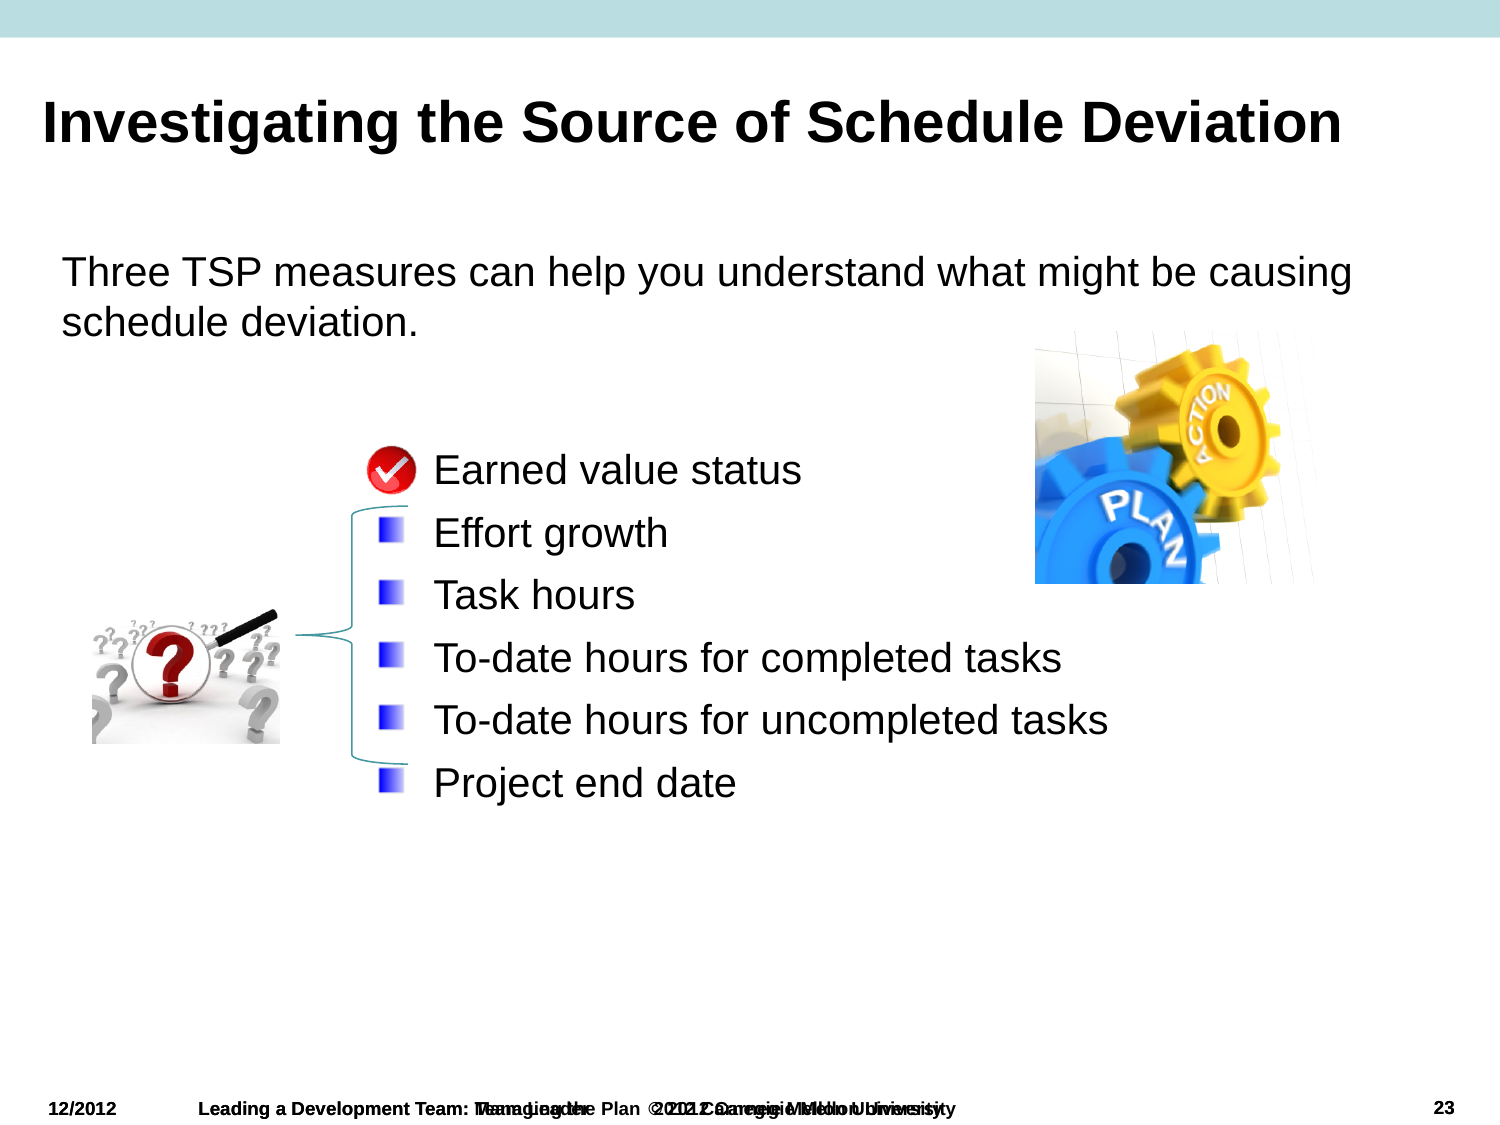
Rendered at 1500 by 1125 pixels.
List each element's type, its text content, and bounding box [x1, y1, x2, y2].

picture [362, 441, 420, 499]
picture [377, 766, 407, 796]
text_box [295, 506, 408, 765]
picture [1035, 331, 1317, 584]
text_box Three TSP measures can help you understand what might be causing schedule deviation. [46, 237, 1419, 353]
picture [91, 602, 280, 745]
text_box Earned value status Effort growth Task hours To-date hours for completed tasks To-date hours for uncompleted tasks Project end date [362, 435, 1125, 814]
title Investigating the Source of Schedule Deviation [42, 97, 1438, 154]
